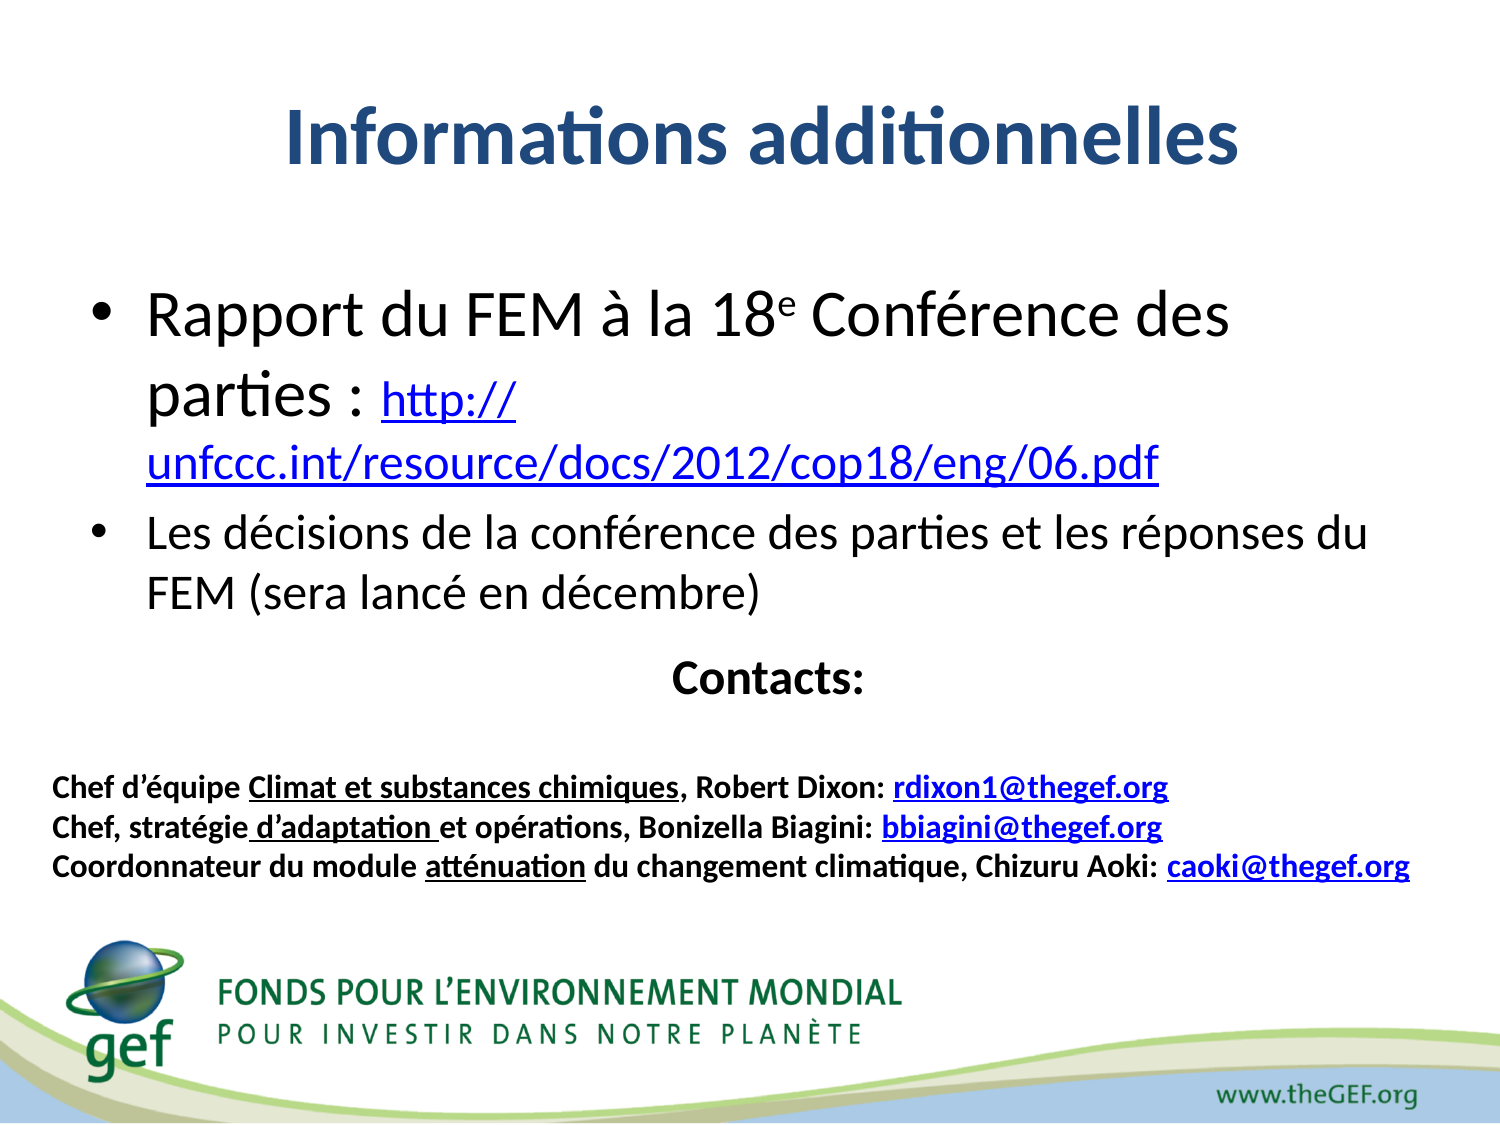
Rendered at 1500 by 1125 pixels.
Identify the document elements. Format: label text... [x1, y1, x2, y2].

list Rapport du FEM à la 18e Conférence des parties : http://unfccc.int/resource/docs/2012/cop18/eng/06.pdf Les décisions de la conférence des parties et les réponses du FEM (sera lancé en décembre) [74, 262, 1426, 513]
text_box Contacts: Chef d’équipe Climat et substances chimiques, Robert Dixon: rdixon1@thegef.org Chef, stratégie d’adaptation et opérations, Bonizella Biagini: bbiagini@thegef.org Coordonnateur du module atténuation du changement climatique, Chizuru Aoki: caoki@thegef.org [37, 637, 1500, 892]
picture [0, 912, 1500, 1125]
title Informations additionnelles [87, 37, 1438, 226]
